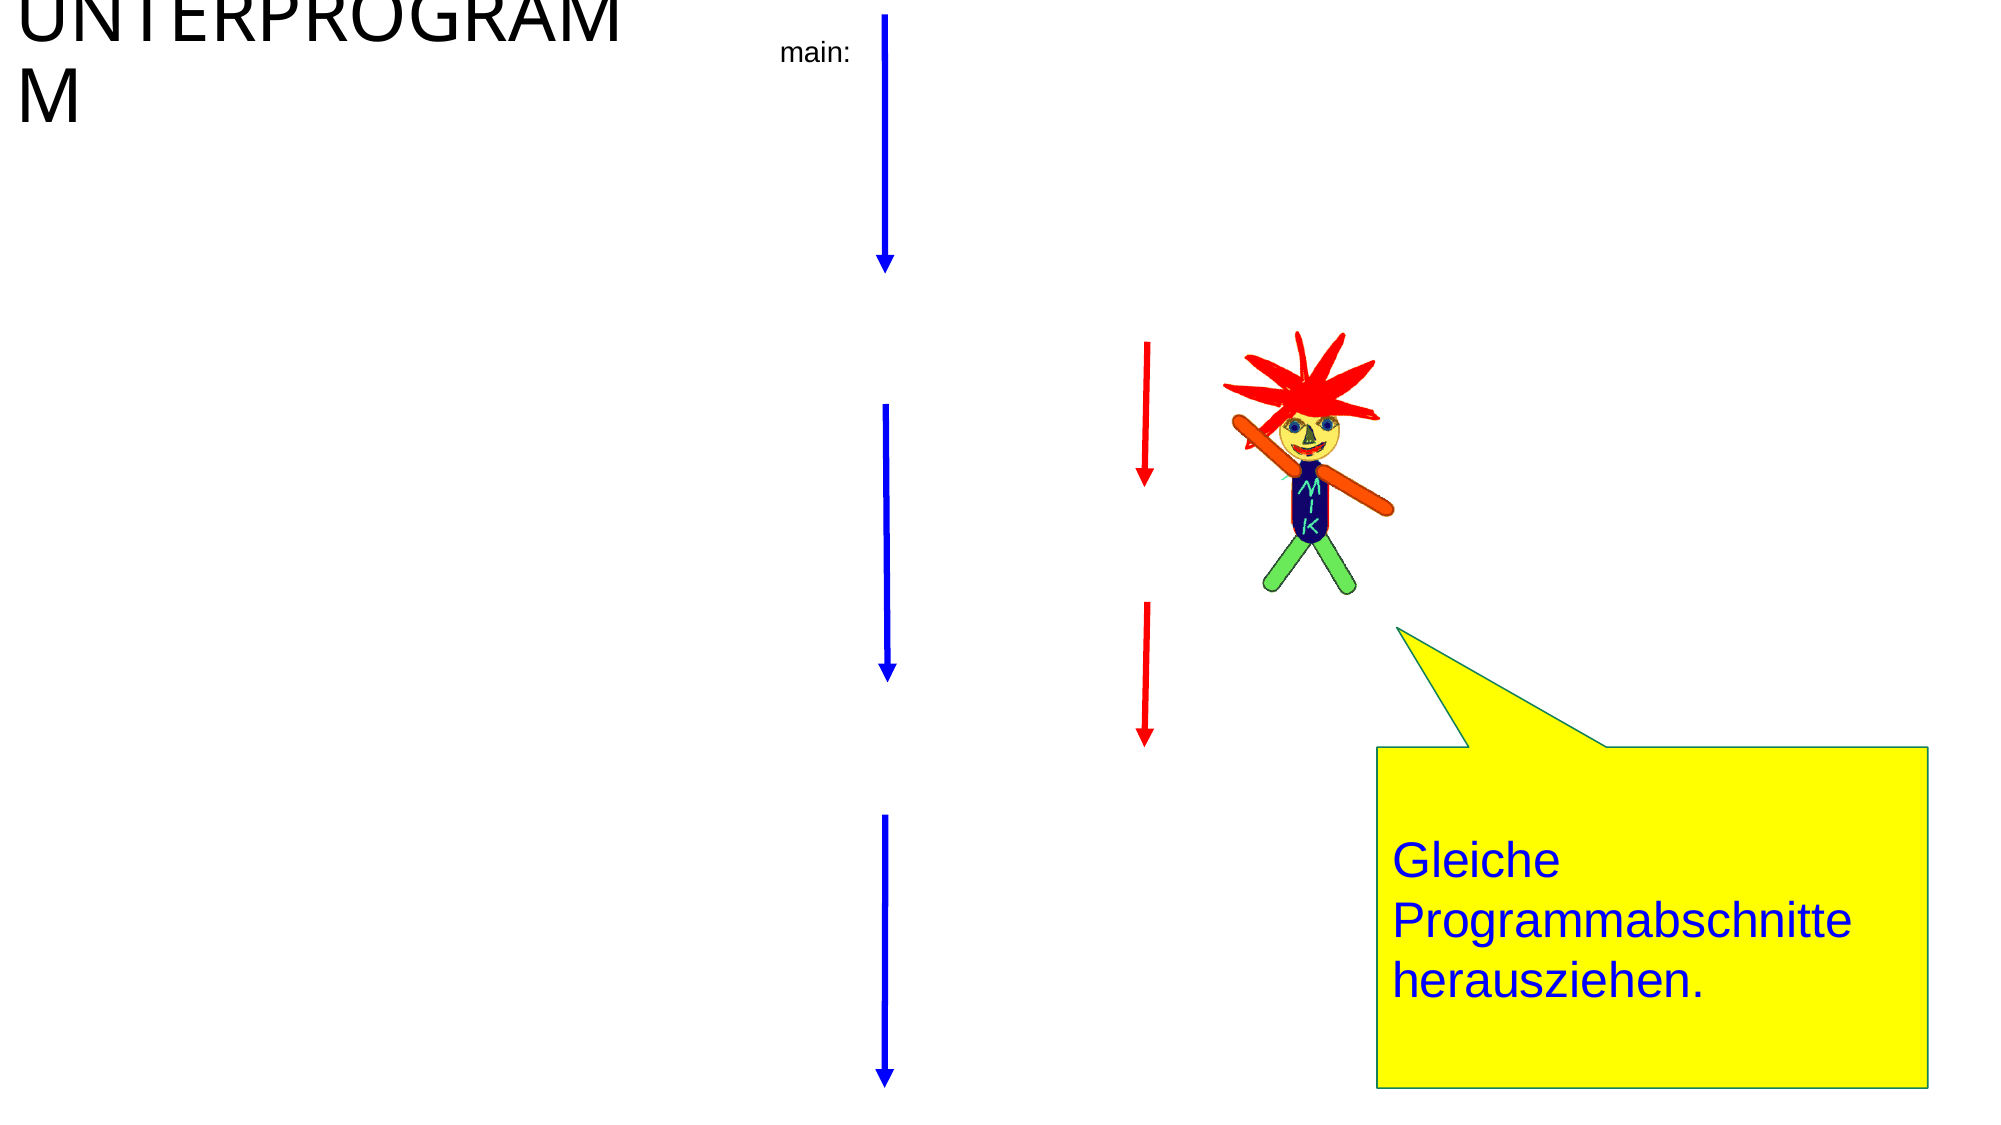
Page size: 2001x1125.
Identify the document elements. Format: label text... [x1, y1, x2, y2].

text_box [1144, 341, 1148, 488]
text_box main: [764, 17, 881, 98]
text_box Gleiche Programmabschnitte herausziehen. [1376, 627, 1928, 1089]
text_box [1144, 601, 1148, 748]
title UNTERPROGRAMM [0, 0, 676, 116]
picture [1211, 321, 1403, 603]
